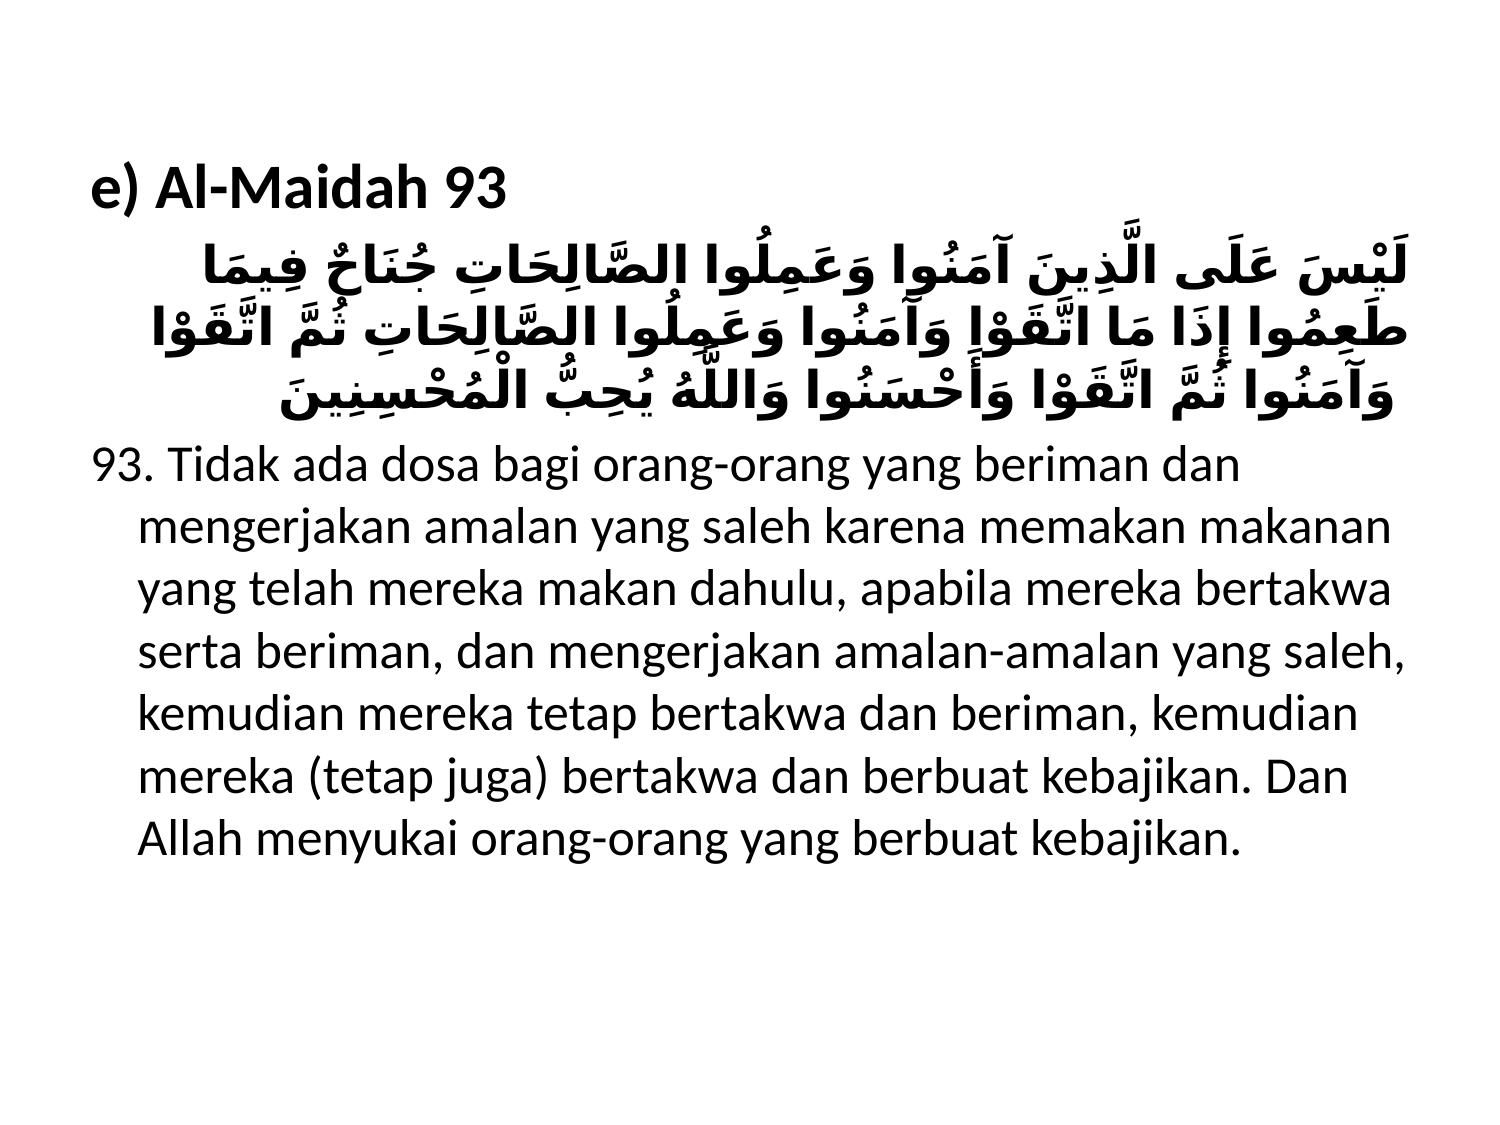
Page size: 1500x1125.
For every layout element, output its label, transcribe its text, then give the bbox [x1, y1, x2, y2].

list e) Al-Maidah 93 لَيْسَ عَلَى الَّذِينَ آمَنُوا وَعَمِلُوا الصَّالِحَاتِ جُنَاحٌ فِيمَا طَعِمُوا إِذَا مَا اتَّقَوْا وَآمَنُوا وَعَمِلُوا الصَّالِحَاتِ ثُمَّ اتَّقَوْا وَآمَنُوا ثُمَّ اتَّقَوْا وَأَحْسَنُوا وَاللَّهُ يُحِبُّ الْمُحْسِنِينَ 93. Tidak ada dosa bagi orang-orang yang beriman dan mengerjakan amalan yang saleh karena memakan makanan yang telah mereka makan dahulu, apabila mereka bertakwa serta beriman, dan mengerjakan amalan-amalan yang saleh, kemudian mereka tetap bertakwa dan beriman, kemudian mereka (tetap juga) bertakwa dan berbuat kebajikan. Dan Allah menyukai orang-orang yang berbuat kebajikan. [75, 137, 1425, 1005]
